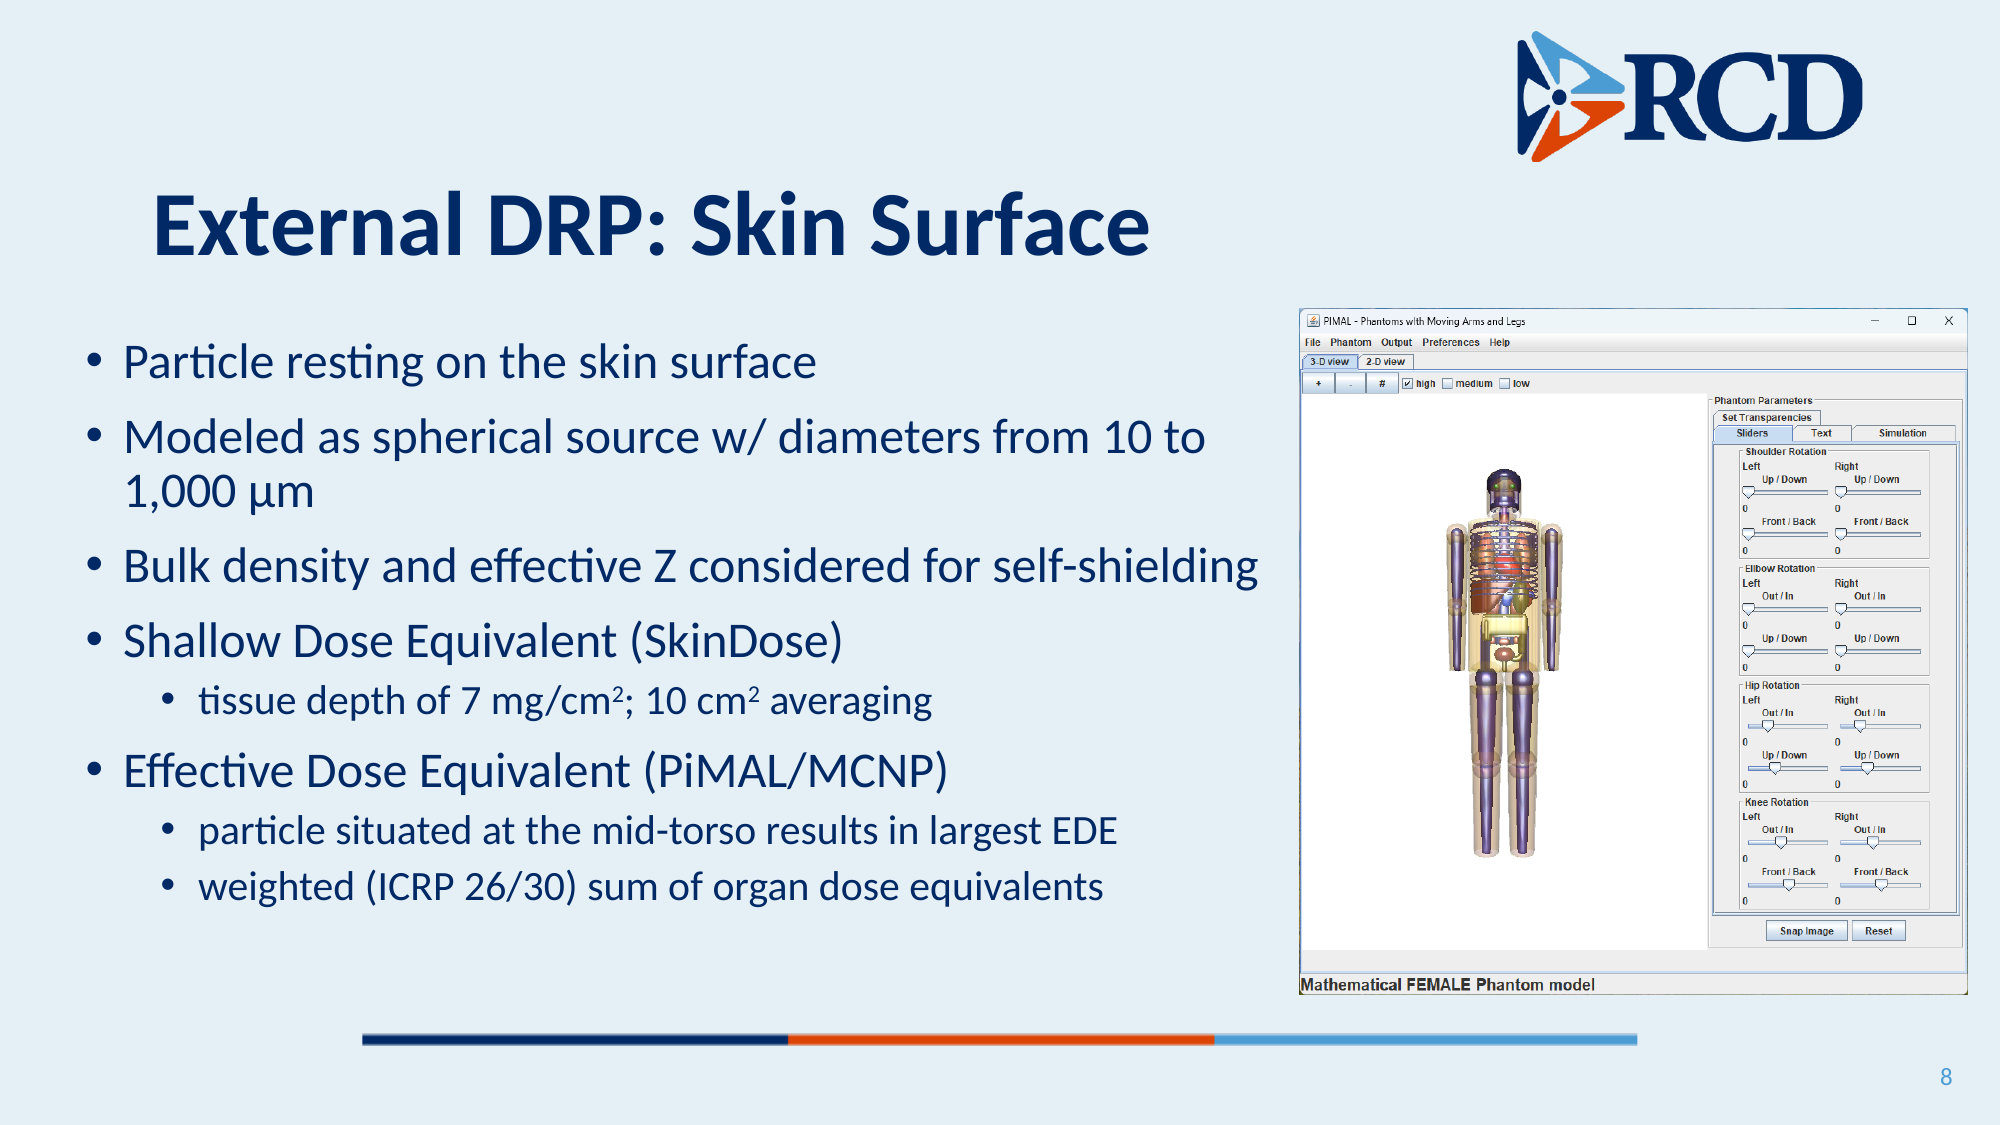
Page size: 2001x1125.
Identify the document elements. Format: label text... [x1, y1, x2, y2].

list Particle resting on the skin surface Modeled as spherical source w/ diameters from 10 to 1,000 µm Bulk density and effective Z considered for self-shielding Shallow Dose Equivalent (SkinDose) tissue depth of 7 mg/cm2; 10 cm2 averaging Effective Dose Equivalent (PiMAL/MCNP) particle situated at the mid-torso results in largest EDE weighted (ICRP 26/30) sum of organ dose equivalents [70, 328, 1286, 1083]
title External DRP: Skin Surface [137, 143, 1863, 309]
picture [1299, 308, 1968, 995]
slide_number 8 [1517, 1045, 1968, 1106]
